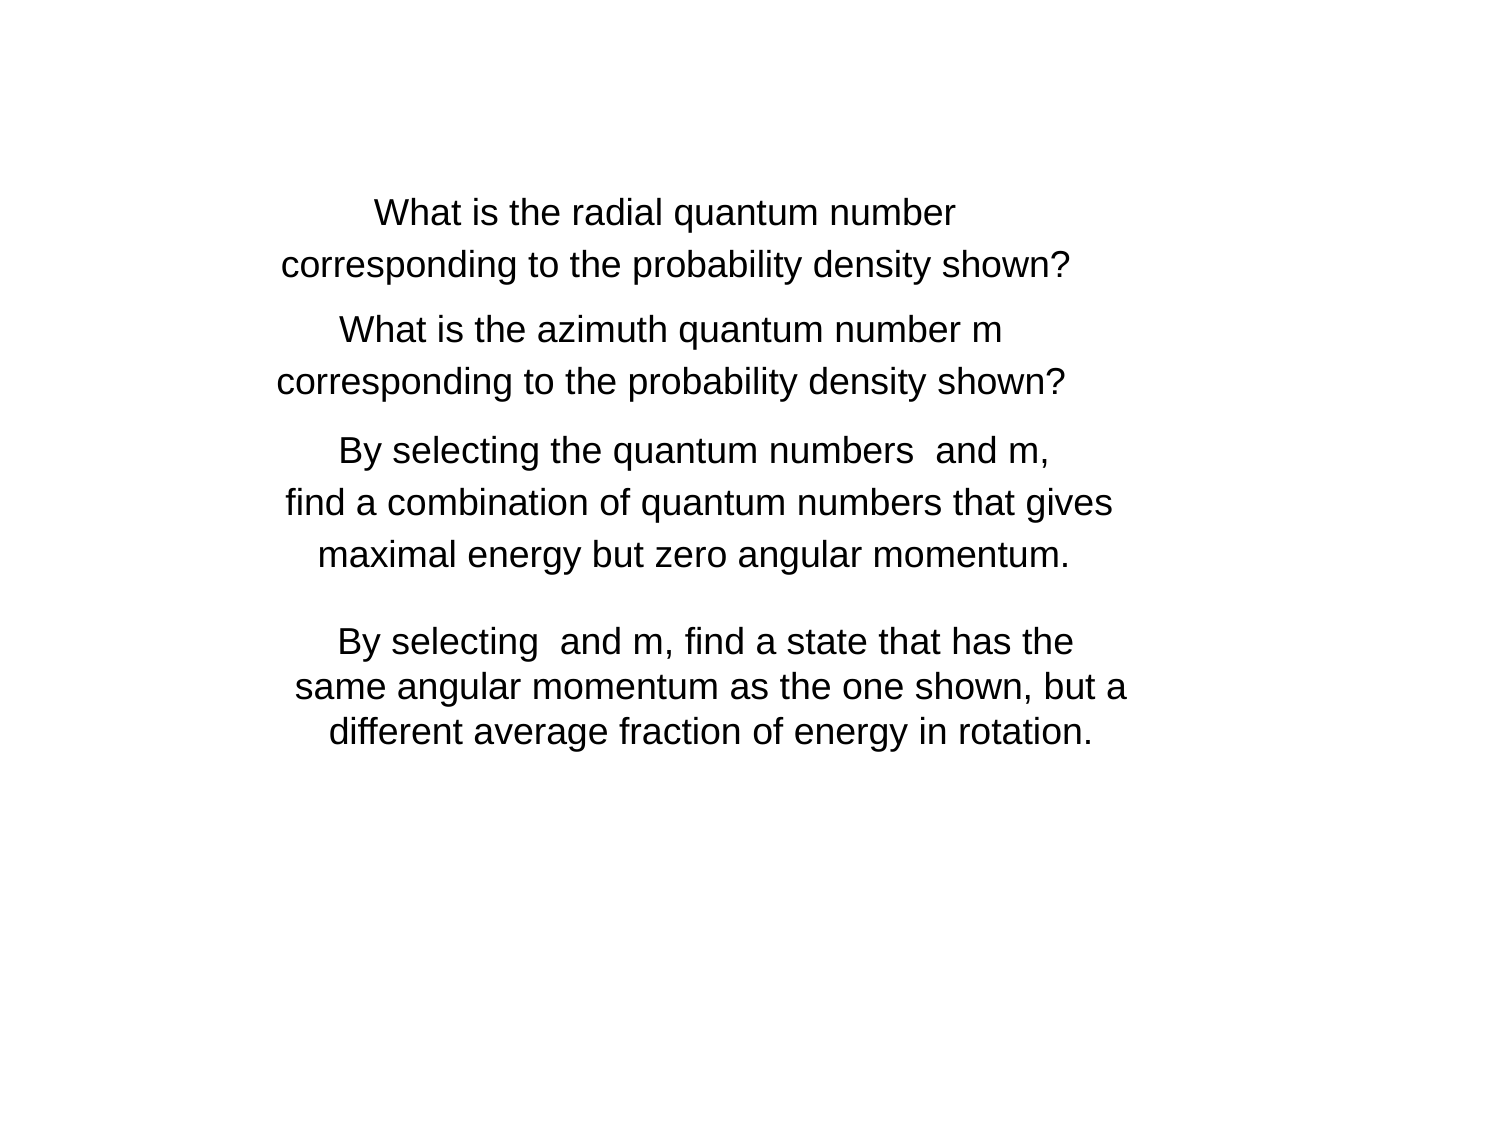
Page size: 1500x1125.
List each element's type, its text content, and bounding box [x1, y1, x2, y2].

text_box What is the azimuth quantum number m corresponding to the probability density shown? [223, 290, 1119, 409]
